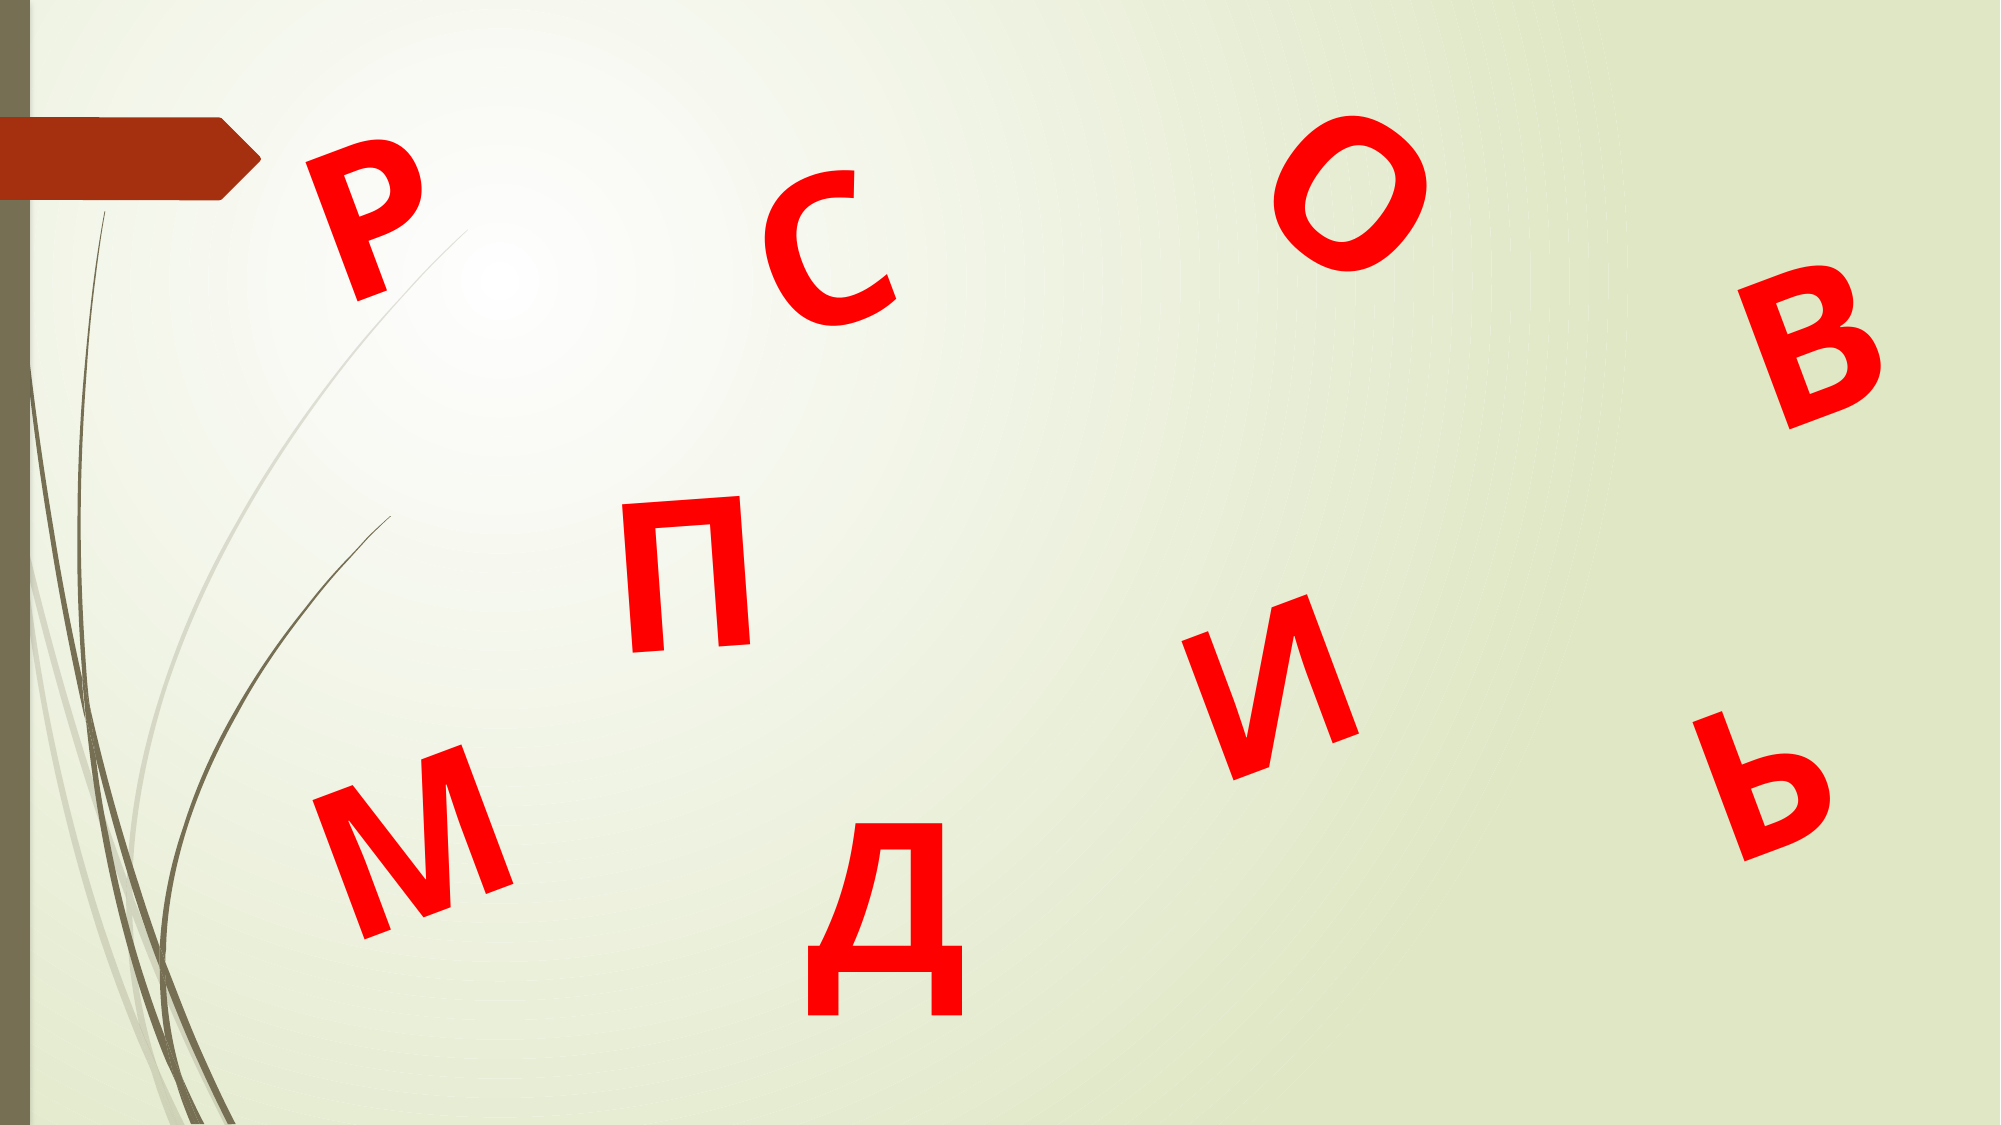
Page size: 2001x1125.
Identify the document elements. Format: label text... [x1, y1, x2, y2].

title П [583, 425, 810, 700]
text_box В [1682, 166, 1969, 483]
text_box М [257, 676, 544, 993]
text_box Д [792, 756, 1000, 1017]
text_box О [1201, 22, 1524, 355]
text_box С [696, 77, 983, 394]
text_box Ь [1637, 598, 1923, 915]
text_box И [1126, 517, 1412, 835]
text_box Р [250, 38, 537, 355]
